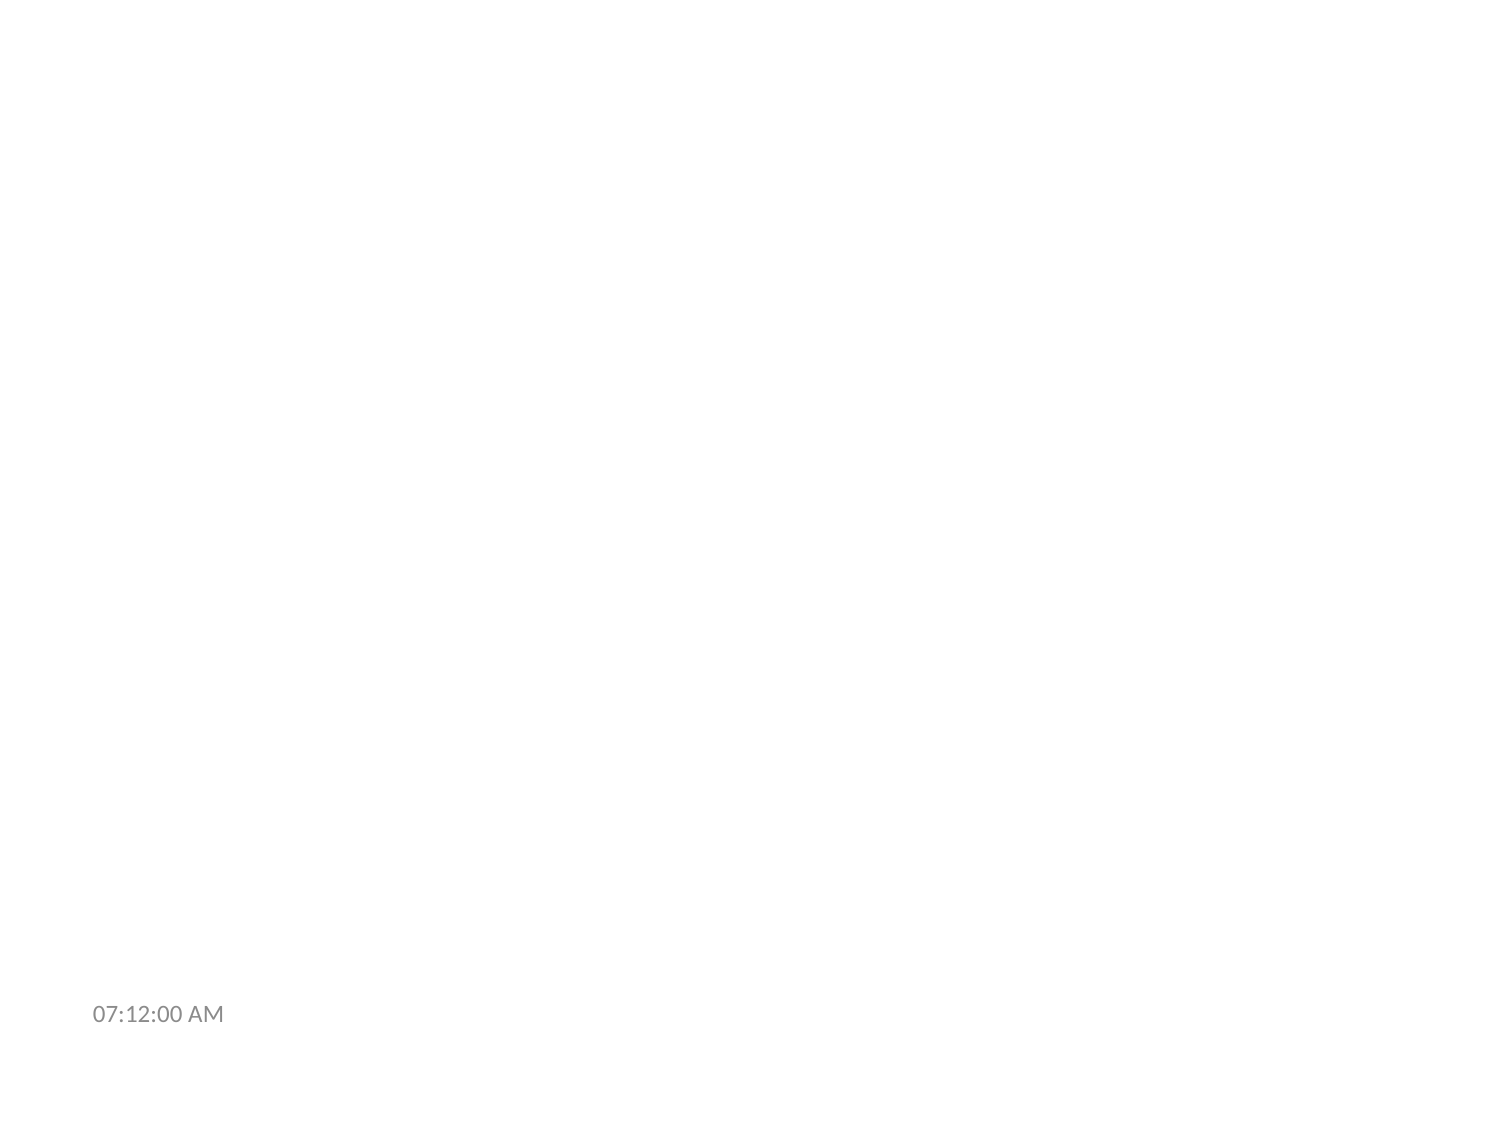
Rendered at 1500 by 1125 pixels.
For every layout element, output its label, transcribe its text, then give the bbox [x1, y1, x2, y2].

text_box 3:35:09 PM [77, 982, 428, 1043]
